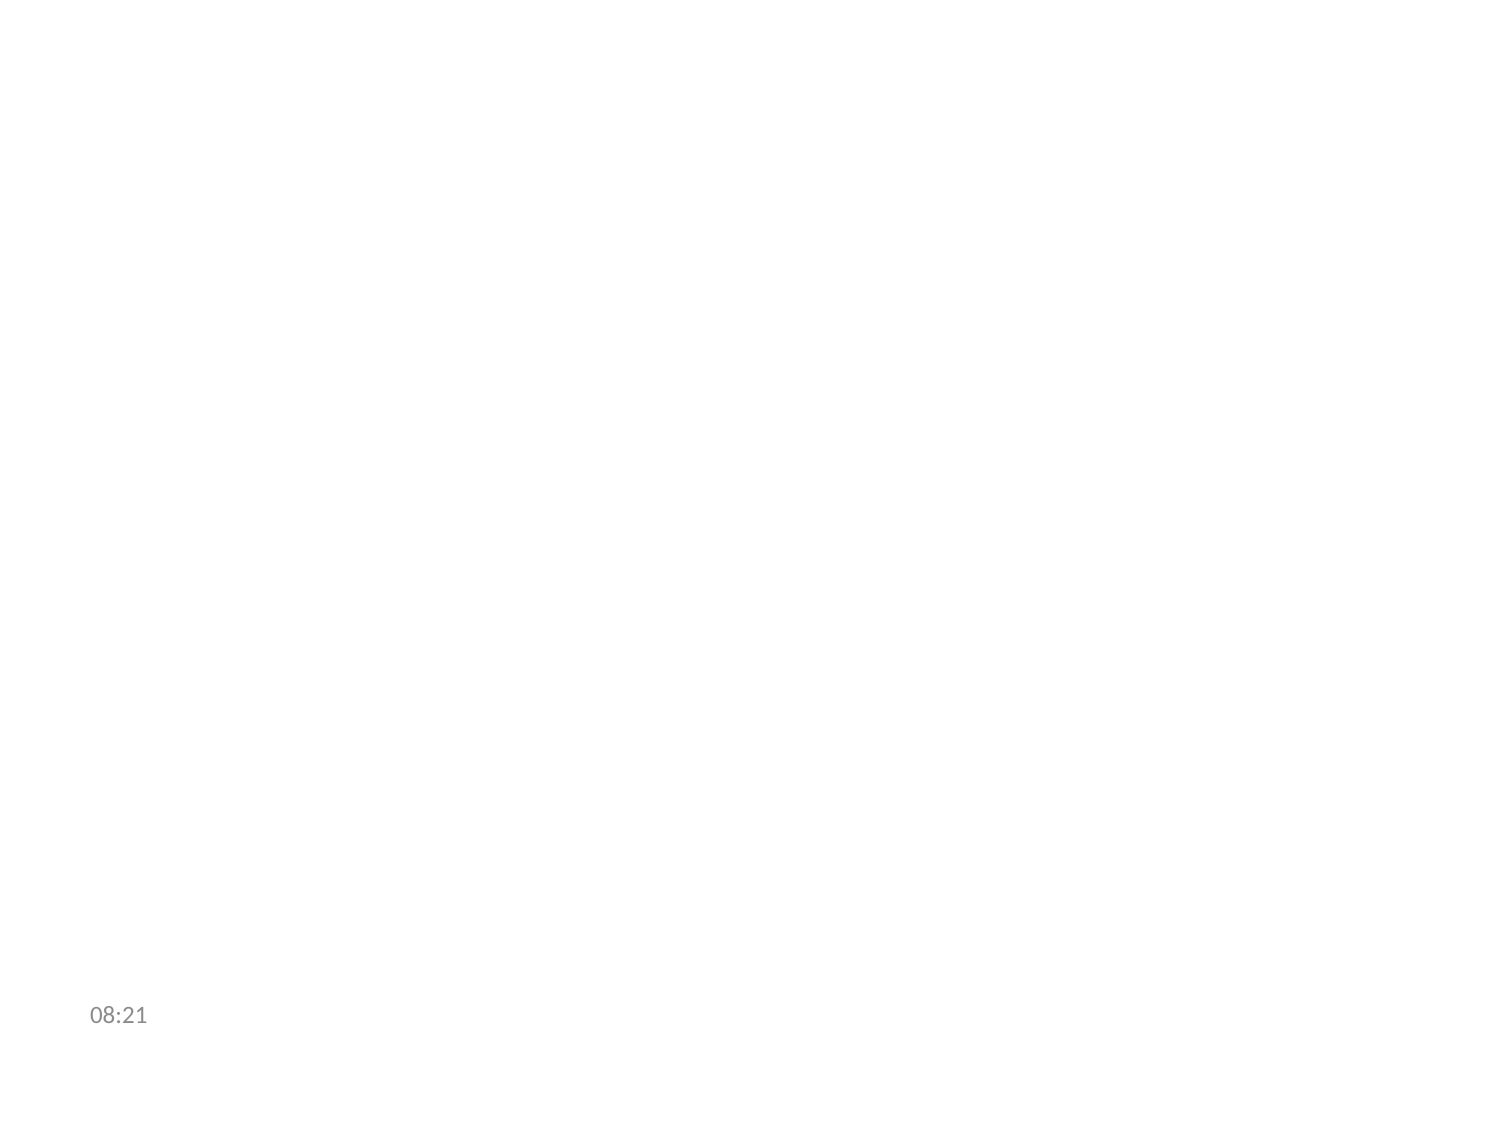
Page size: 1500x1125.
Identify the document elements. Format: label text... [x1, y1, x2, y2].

text_box 15:35 [75, 983, 425, 1044]
